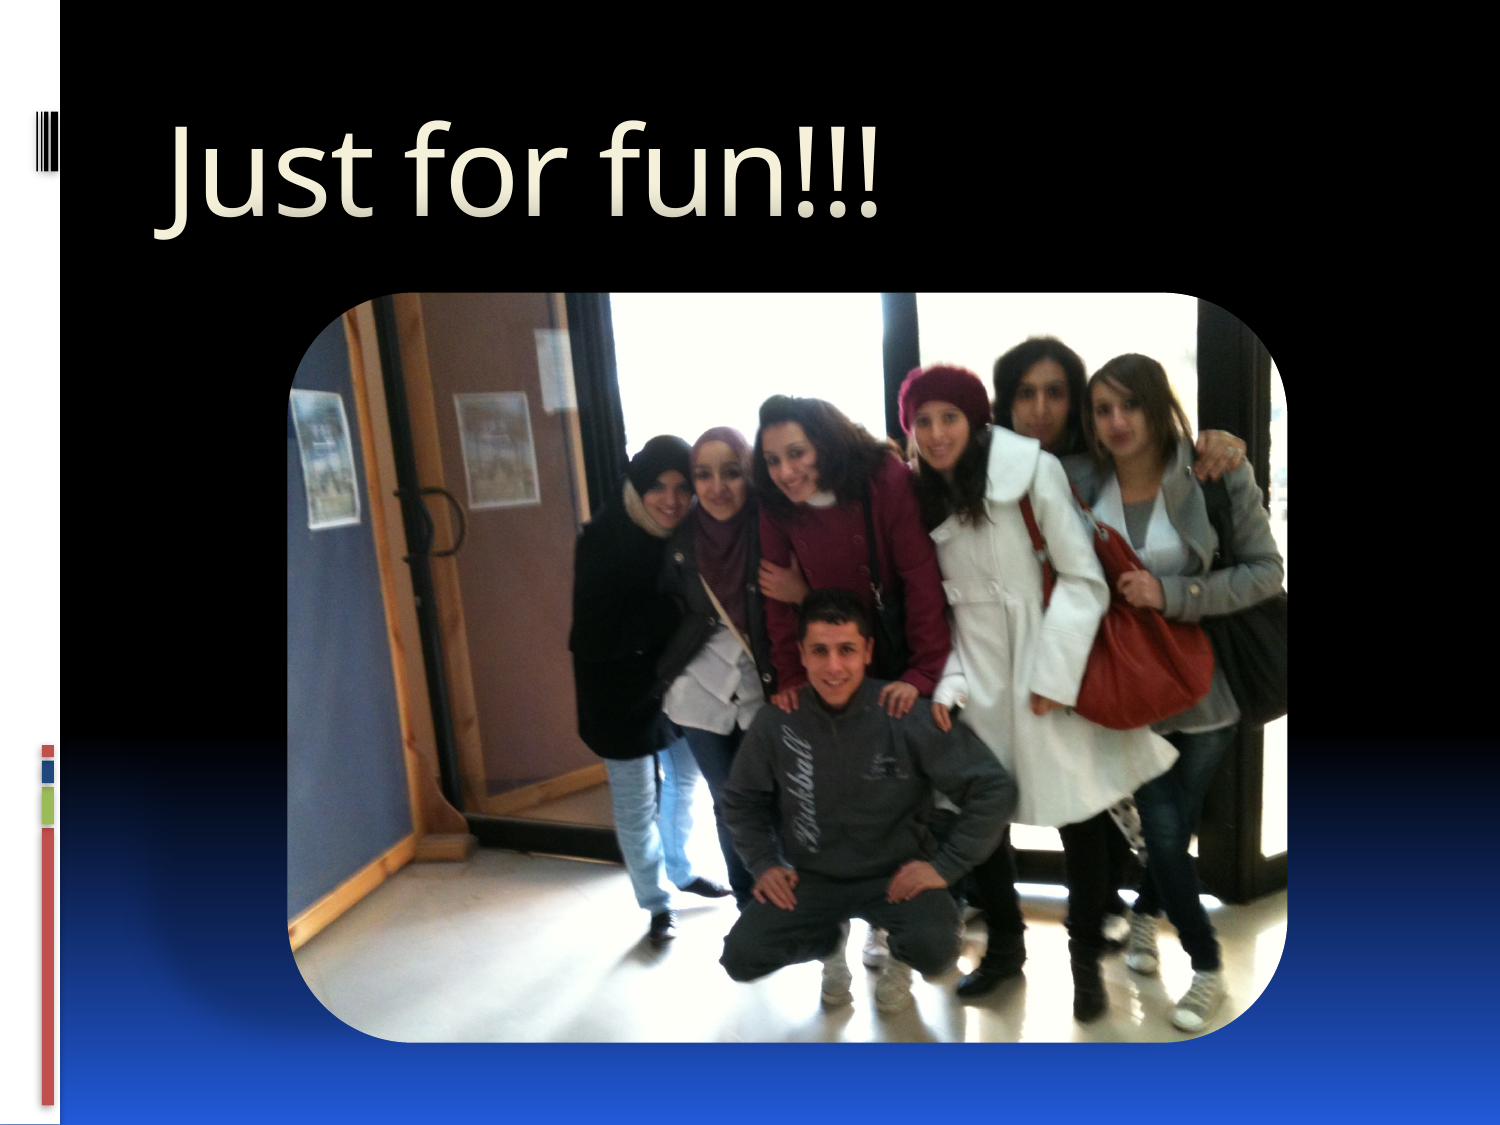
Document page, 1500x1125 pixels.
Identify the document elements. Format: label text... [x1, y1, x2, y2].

title Just for fun!!! [150, 83, 1425, 234]
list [286, 292, 1288, 1044]
